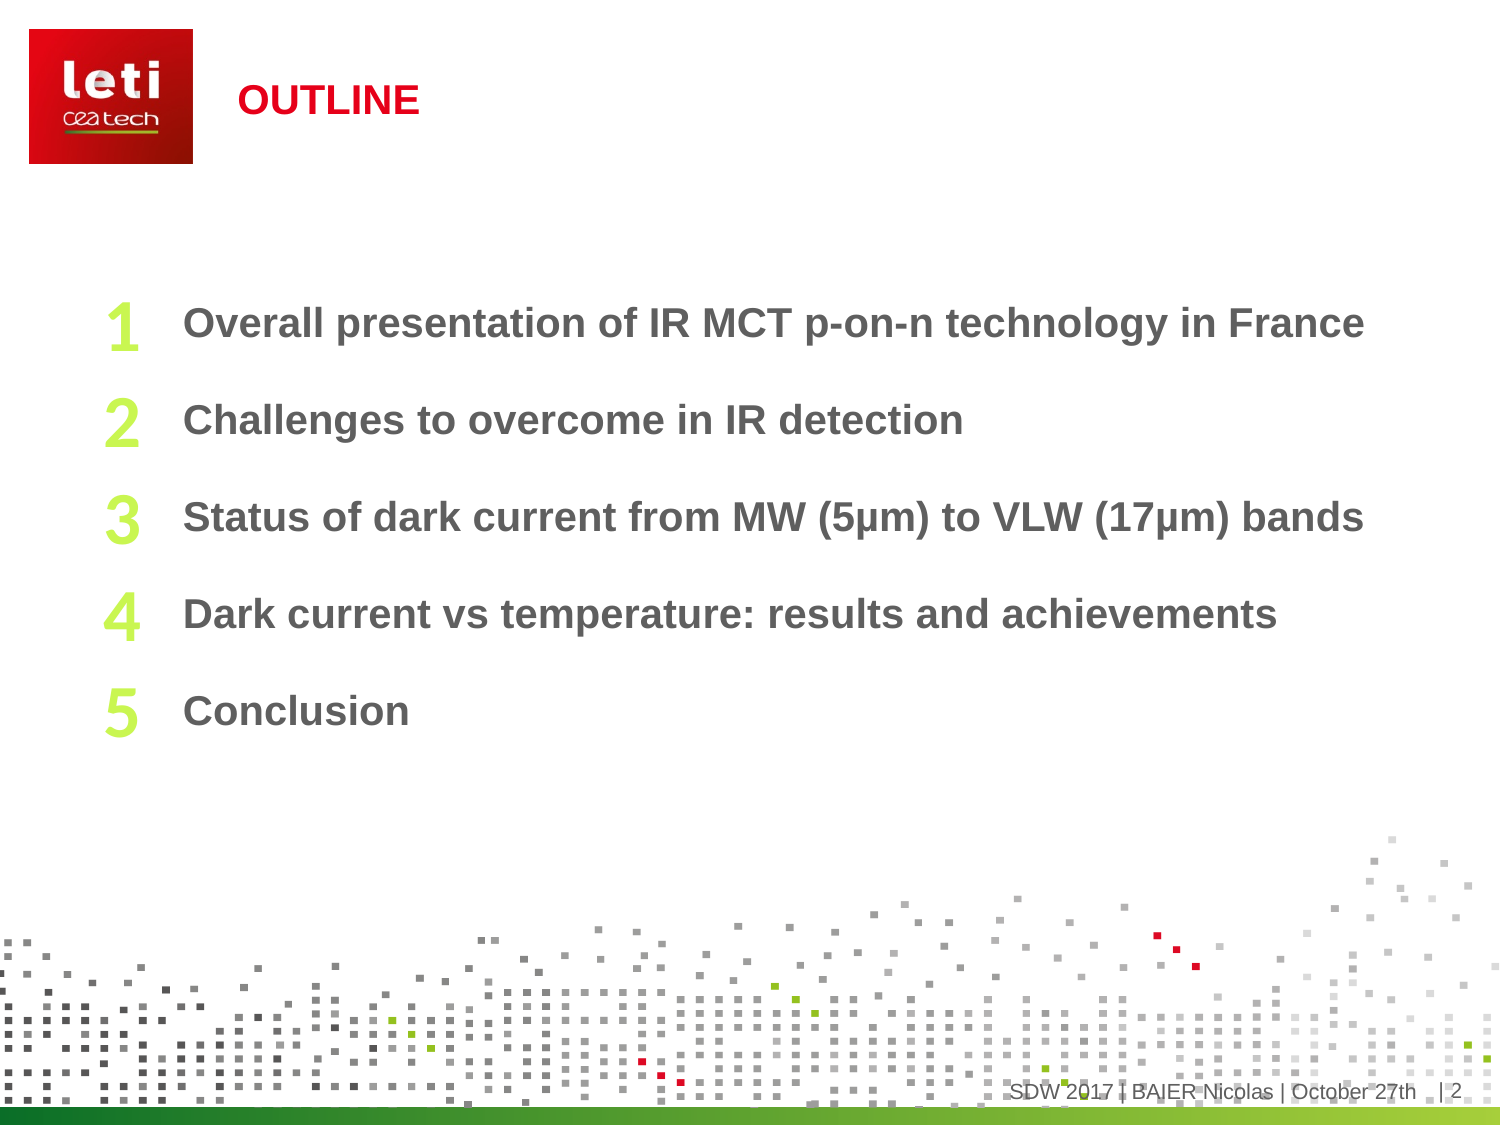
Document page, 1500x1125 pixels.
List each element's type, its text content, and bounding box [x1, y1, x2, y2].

title OUTLINE [237, 30, 1443, 165]
list Overall presentation of IR MCT p-on-n technology in France [183, 285, 1400, 357]
text_box 4 [88, 558, 157, 655]
picture [0, 834, 1500, 1108]
list Status of dark current from MW (5µm) to VLW (17µm) bands [183, 479, 1400, 551]
text_box 2 [88, 365, 157, 461]
list Dark current vs temperature: results and achievements [183, 576, 1400, 648]
footer SDW 2017 | BAIER Nicolas | October 27th [0, 1077, 1424, 1105]
text_box 3 [88, 461, 157, 558]
picture [29, 29, 193, 164]
text_box 1 [88, 268, 157, 365]
text_box 5 [88, 655, 157, 761]
list Conclusion [183, 673, 1400, 745]
list Challenges to overcome in IR detection [183, 382, 1400, 454]
